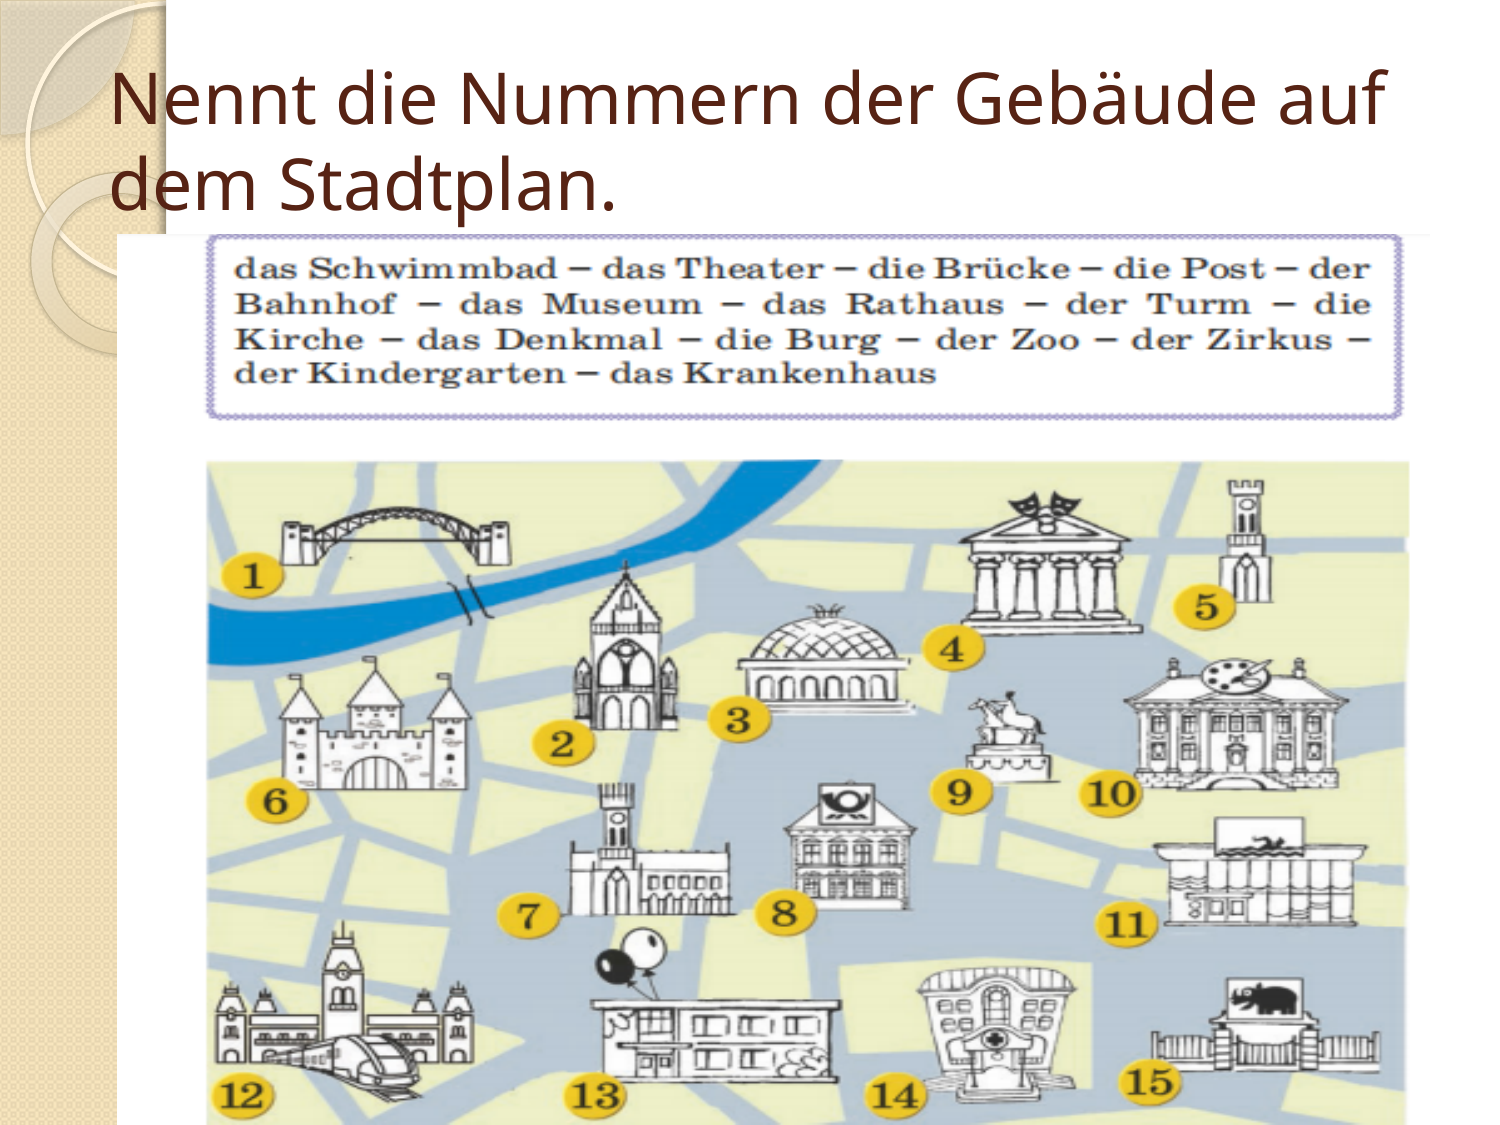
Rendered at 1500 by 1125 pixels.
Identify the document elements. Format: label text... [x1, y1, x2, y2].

title Nennt die Nummern der Gebäude auf dem Stadtplan. [93, 45, 1466, 233]
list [116, 234, 1430, 1125]
